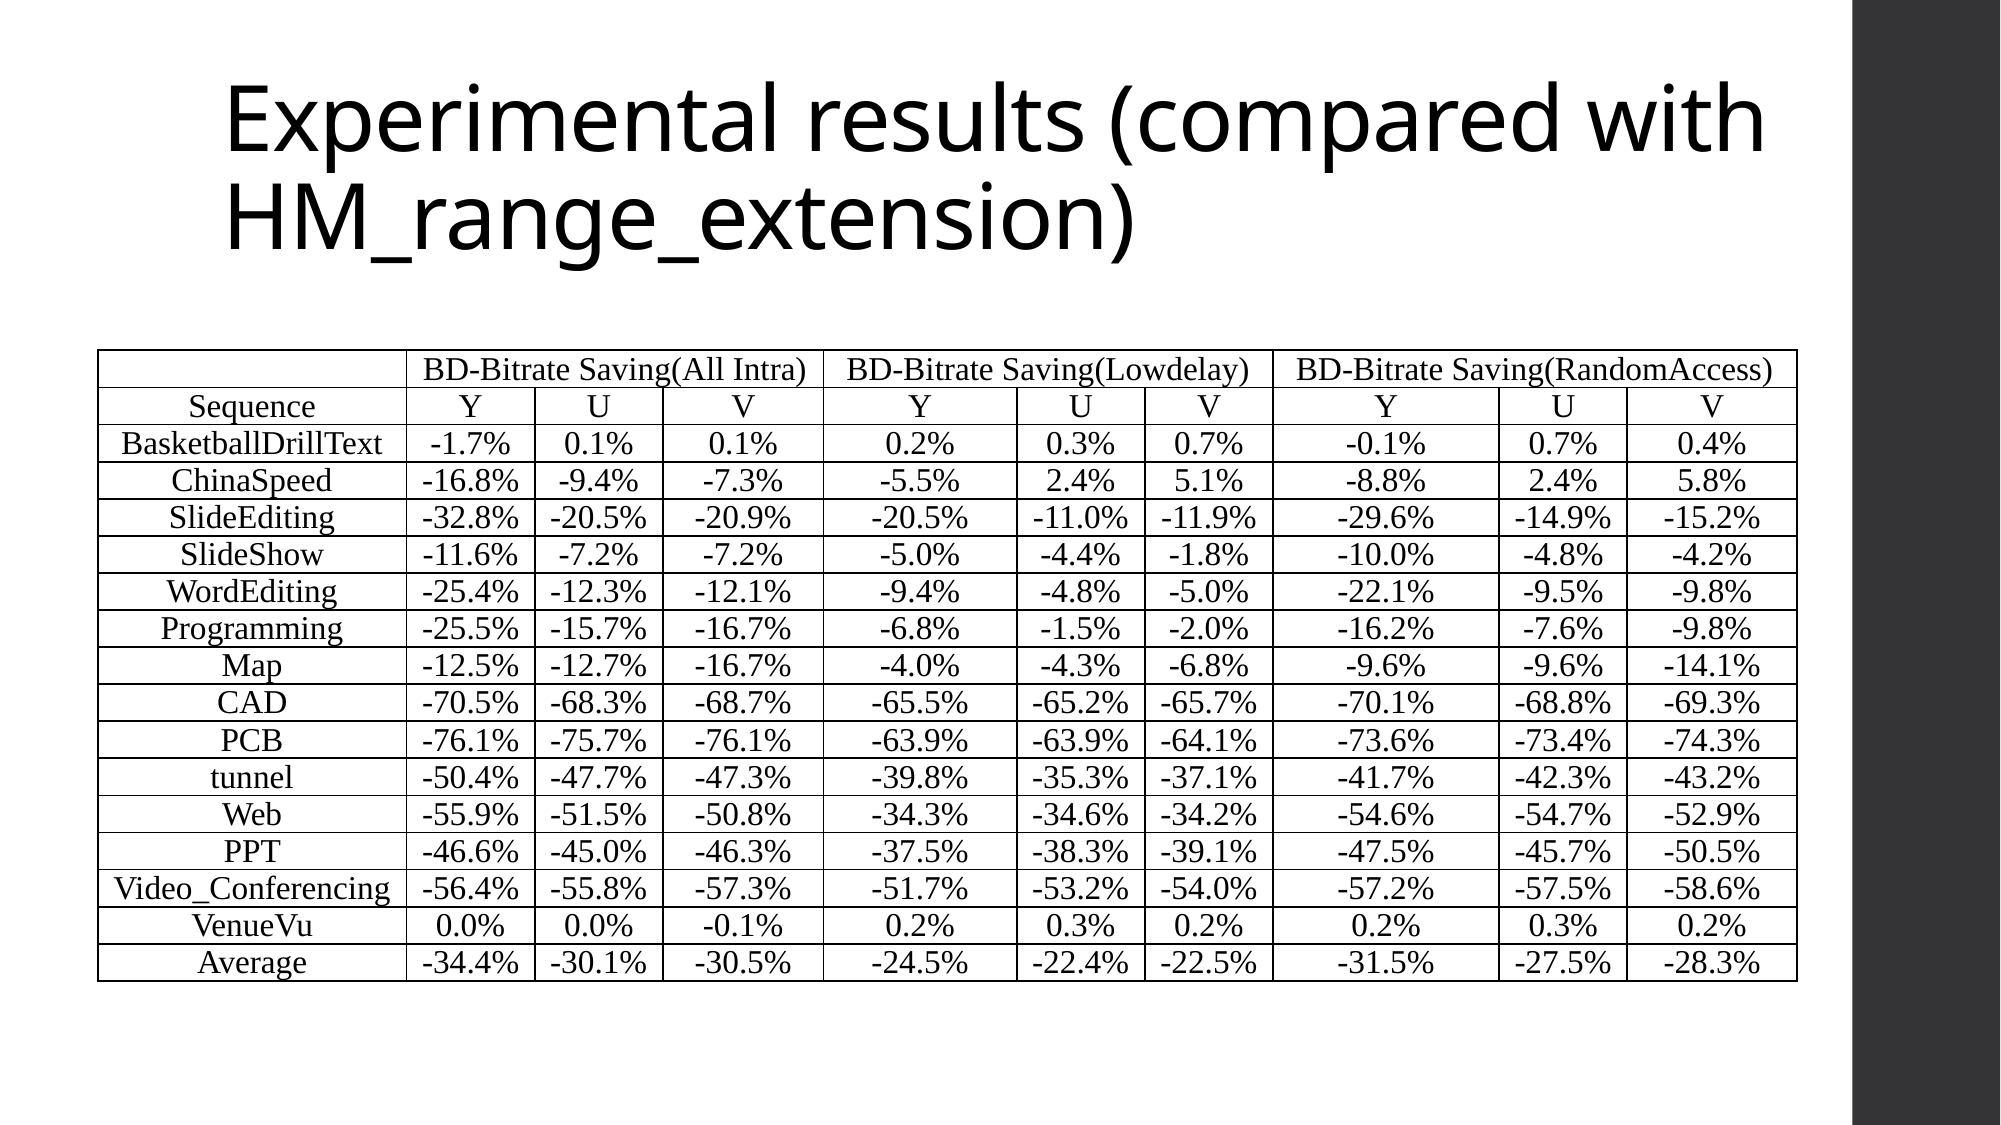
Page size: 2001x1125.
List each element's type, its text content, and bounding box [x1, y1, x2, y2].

table_cell 0.2% [1146, 908, 1272, 943]
table_cell -63.9% [824, 722, 1016, 757]
table_cell -68.3% [536, 685, 662, 720]
table_cell -12.5% [407, 648, 534, 683]
table_cell 0.2% [824, 425, 1016, 461]
table_cell -30.1% [536, 945, 662, 980]
table_cell -64.1% [1146, 722, 1272, 757]
table_cell U [1018, 388, 1144, 424]
table_header BD-Bitrate Saving(Lowdelay) [824, 351, 1272, 387]
table_cell -58.6% [1628, 870, 1796, 906]
table_cell 0.4% [1628, 425, 1796, 461]
table_cell -1.5% [1018, 611, 1144, 646]
table_cell -8.8% [1274, 463, 1498, 498]
table_cell -22.5% [1146, 945, 1272, 980]
table_cell -47.7% [536, 759, 662, 795]
table_cell -4.0% [824, 648, 1016, 683]
table_cell V [1628, 388, 1796, 424]
table_cell 2.4% [1018, 463, 1144, 498]
table_cell Map [99, 648, 406, 683]
table_cell 2.4% [1500, 463, 1626, 498]
table_cell 0.3% [1500, 908, 1626, 943]
table_cell -39.8% [824, 759, 1016, 795]
table_cell -29.6% [1274, 500, 1498, 535]
table_cell 0.0% [407, 908, 534, 943]
table_cell 0.7% [1500, 425, 1626, 461]
table_cell 0.3% [1018, 425, 1144, 461]
table_cell -25.5% [407, 611, 534, 646]
table_cell -47.3% [664, 759, 823, 795]
table_cell -70.5% [407, 685, 534, 720]
table_cell -24.5% [824, 945, 1016, 980]
table_cell -41.7% [1274, 759, 1498, 795]
table_cell -54.7% [1500, 796, 1626, 832]
table_cell -9.5% [1500, 574, 1626, 609]
table_cell -14.1% [1628, 648, 1796, 683]
table_cell U [1500, 388, 1626, 424]
table_cell -50.8% [664, 796, 823, 832]
table_cell -7.2% [536, 537, 662, 572]
table_cell ChinaSpeed [99, 463, 406, 498]
table_cell -51.5% [536, 796, 662, 832]
table_cell -45.7% [1500, 833, 1626, 869]
table_cell -4.3% [1018, 648, 1144, 683]
table_cell -11.0% [1018, 500, 1144, 535]
table_cell -4.2% [1628, 537, 1796, 572]
table_cell CAD [99, 685, 406, 720]
table_cell -76.1% [664, 722, 823, 757]
table_cell -46.6% [407, 833, 534, 869]
table_cell -15.2% [1628, 500, 1796, 535]
table_cell -0.1% [664, 908, 823, 943]
table_cell 0.1% [536, 425, 662, 461]
table_cell -2.0% [1146, 611, 1272, 646]
table_cell -43.2% [1628, 759, 1796, 795]
table_cell -63.9% [1018, 722, 1144, 757]
table_header BD-Bitrate Saving(All Intra) [407, 351, 823, 387]
table_cell -55.9% [407, 796, 534, 832]
table_cell -39.1% [1146, 833, 1272, 869]
table_cell SlideEditing [99, 500, 406, 535]
table_cell -65.2% [1018, 685, 1144, 720]
table_cell -34.2% [1146, 796, 1272, 832]
table_cell -10.0% [1274, 537, 1498, 572]
table_cell -7.3% [664, 463, 823, 498]
table_cell -31.5% [1274, 945, 1498, 980]
table_cell -6.8% [1146, 648, 1272, 683]
table_cell -9.4% [536, 463, 662, 498]
table_cell -16.7% [664, 611, 823, 646]
table_cell 0.1% [664, 425, 823, 461]
table_cell -55.8% [536, 870, 662, 906]
table_cell -45.0% [536, 833, 662, 869]
table_cell -42.3% [1500, 759, 1626, 795]
table_cell -65.7% [1146, 685, 1272, 720]
table_cell -12.1% [664, 574, 823, 609]
table_cell -22.4% [1018, 945, 1144, 980]
table_cell -30.5% [664, 945, 823, 980]
table_cell V [1146, 388, 1272, 424]
table_cell -46.3% [664, 833, 823, 869]
table_cell -75.7% [536, 722, 662, 757]
table_cell -70.1% [1274, 685, 1498, 720]
table_cell -14.9% [1500, 500, 1626, 535]
table_header [99, 351, 406, 387]
table_cell -54.6% [1274, 796, 1498, 832]
table_cell -20.5% [824, 500, 1016, 535]
table_cell Web [99, 796, 406, 832]
table_cell -37.5% [824, 833, 1016, 869]
table_cell 0.3% [1018, 908, 1144, 943]
table_cell 5.1% [1146, 463, 1272, 498]
table_cell -53.2% [1018, 870, 1144, 906]
table_cell BasketballDrillText [99, 425, 406, 461]
table_cell SlideShow [99, 537, 406, 572]
table_cell -20.5% [536, 500, 662, 535]
table_cell -9.8% [1628, 611, 1796, 646]
table_cell -0.1% [1274, 425, 1498, 461]
table_cell 0.2% [824, 908, 1016, 943]
table_cell -57.3% [664, 870, 823, 906]
table_cell -35.3% [1018, 759, 1144, 795]
table_cell -34.4% [407, 945, 534, 980]
table_cell -65.5% [824, 685, 1016, 720]
table_cell -16.2% [1274, 611, 1498, 646]
table_cell 5.8% [1628, 463, 1796, 498]
table_cell 0.0% [536, 908, 662, 943]
table_cell 0.2% [1274, 908, 1498, 943]
table_cell -68.8% [1500, 685, 1626, 720]
table_cell Y [407, 388, 534, 424]
table_cell -34.6% [1018, 796, 1144, 832]
table_cell -32.8% [407, 500, 534, 535]
table_cell -9.8% [1628, 574, 1796, 609]
table_cell -5.0% [1146, 574, 1272, 609]
table_cell -16.8% [407, 463, 534, 498]
table_cell -1.8% [1146, 537, 1272, 572]
table_cell -37.1% [1146, 759, 1272, 795]
table_cell -28.3% [1628, 945, 1796, 980]
table_cell PCB [99, 722, 406, 757]
table_cell -56.4% [407, 870, 534, 906]
table_cell -73.4% [1500, 722, 1626, 757]
table_cell -5.0% [824, 537, 1016, 572]
table_cell -12.3% [536, 574, 662, 609]
table_cell -52.9% [1628, 796, 1796, 832]
table_cell PPT [99, 833, 406, 869]
table_cell VenueVu [99, 908, 406, 943]
table_cell -38.3% [1018, 833, 1144, 869]
table_cell -20.9% [664, 500, 823, 535]
table_cell -57.2% [1274, 870, 1498, 906]
table_cell -5.5% [824, 463, 1016, 498]
table_cell Sequence [99, 388, 406, 424]
table_cell U [536, 388, 662, 424]
table_cell -11.6% [407, 537, 534, 572]
table_cell -9.6% [1500, 648, 1626, 683]
table_cell 0.2% [1628, 908, 1796, 943]
table_cell -25.4% [407, 574, 534, 609]
table_cell -57.5% [1500, 870, 1626, 906]
table_cell -7.2% [664, 537, 823, 572]
table_cell -22.1% [1274, 574, 1498, 609]
table_cell -6.8% [824, 611, 1016, 646]
table_cell -50.4% [407, 759, 534, 795]
table_cell Average [99, 945, 406, 980]
title Experimental results (compared with HM_range_extension) [206, 60, 1797, 278]
table_cell -54.0% [1146, 870, 1272, 906]
table_cell -50.5% [1628, 833, 1796, 869]
table_cell -9.4% [824, 574, 1016, 609]
table_cell -12.7% [536, 648, 662, 683]
table_cell -27.5% [1500, 945, 1626, 980]
table_cell -4.4% [1018, 537, 1144, 572]
table_cell -74.3% [1628, 722, 1796, 757]
table_cell Y [824, 388, 1016, 424]
table_cell V [664, 388, 823, 424]
table_cell 0.7% [1146, 425, 1272, 461]
table_cell -51.7% [824, 870, 1016, 906]
table_cell -15.7% [536, 611, 662, 646]
table_cell WordEditing [99, 574, 406, 609]
table_cell -69.3% [1628, 685, 1796, 720]
table_cell -68.7% [664, 685, 823, 720]
table_cell -7.6% [1500, 611, 1626, 646]
table_cell -9.6% [1274, 648, 1498, 683]
table_cell -16.7% [664, 648, 823, 683]
table_cell -4.8% [1018, 574, 1144, 609]
table_cell -47.5% [1274, 833, 1498, 869]
table_cell -1.7% [407, 425, 534, 461]
table_cell -34.3% [824, 796, 1016, 832]
table_cell -4.8% [1500, 537, 1626, 572]
table_header BD-Bitrate Saving(RandomAccess) [1274, 351, 1796, 387]
table_cell Programming [99, 611, 406, 646]
table_cell -76.1% [407, 722, 534, 757]
table_cell -73.6% [1274, 722, 1498, 757]
table_cell Y [1274, 388, 1498, 424]
table_cell -11.9% [1146, 500, 1272, 535]
table_cell tunnel [99, 759, 406, 795]
table_cell Video_Conferencing [99, 870, 406, 906]
